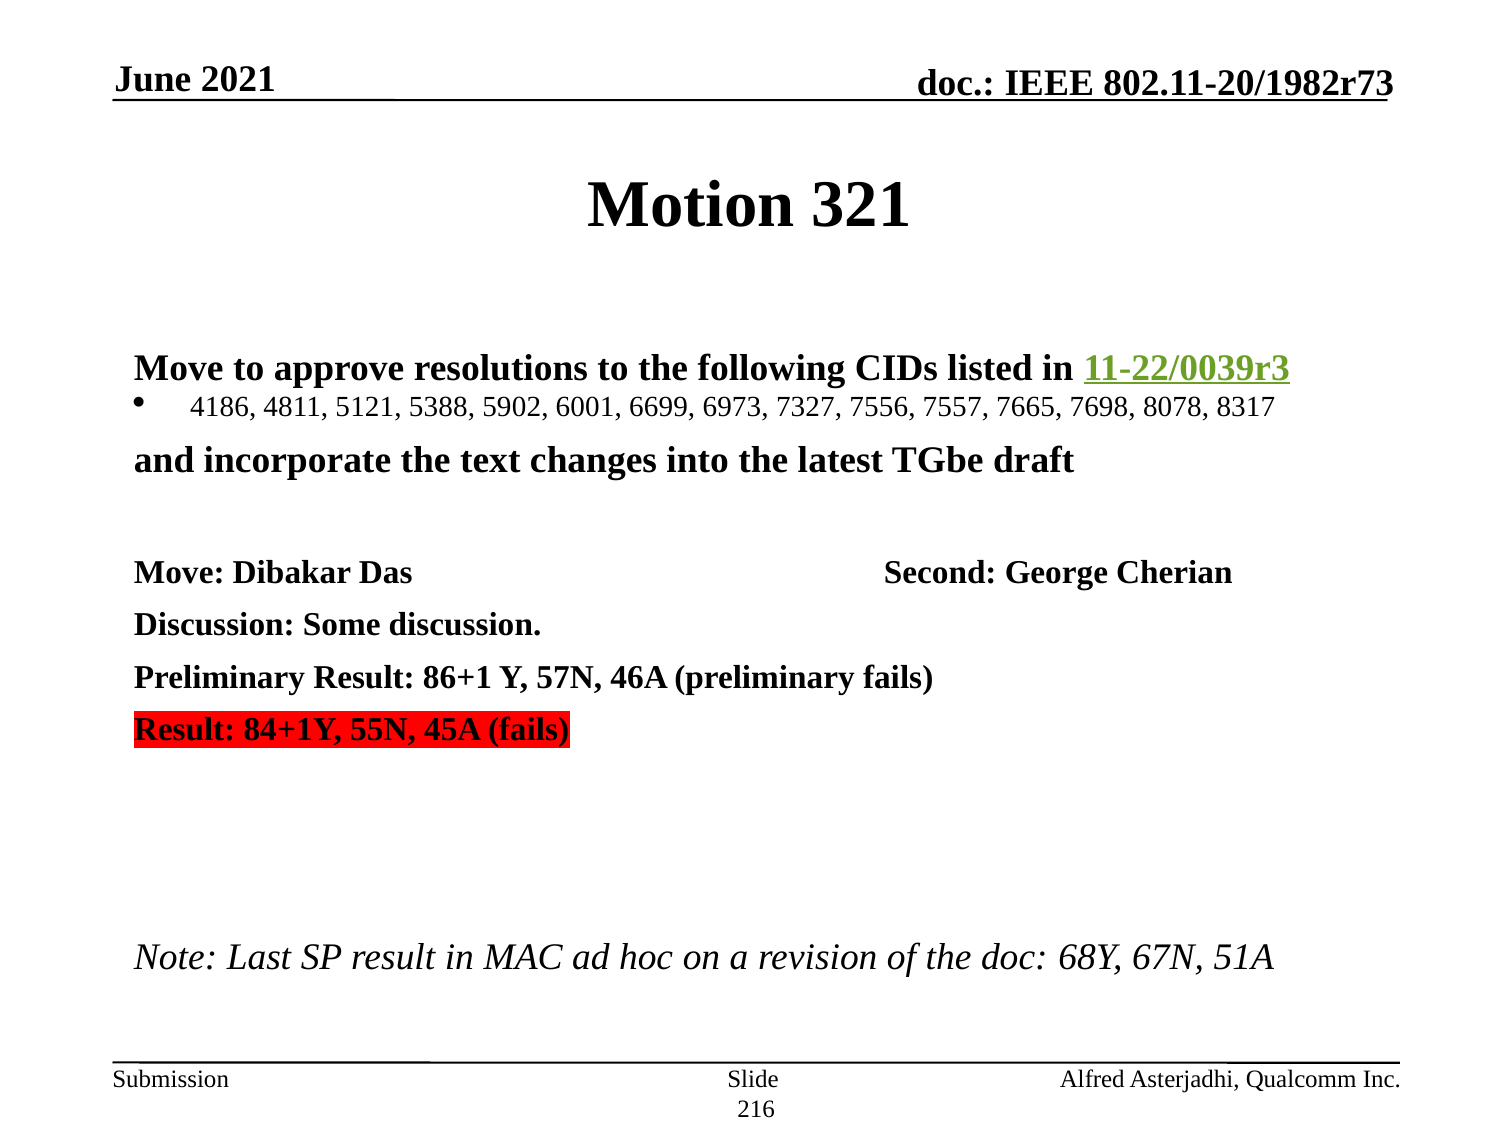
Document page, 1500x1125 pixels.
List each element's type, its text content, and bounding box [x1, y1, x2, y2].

title Motion 321 [112, 112, 1388, 288]
list Move to approve resolutions to the following CIDs listed in 11-22/0039r3 4186, 4811, 5121, 5388, 5902, 6001, 6699, 6973, 7327, 7556, 7557, 7665, 7698, 8078, 8317 and incorporate the text changes into the latest TGbe draft Move: Dibakar Das Second: George Cherian Discussion: Some discussion. Preliminary Result: 86+1 Y, 57N, 46A (preliminary fails) Result: 84+1Y, 55N, 45A (fails) Note: Last SP result in MAC ad hoc on a revision of the doc: 68Y, 67N, 51A [118, 334, 1394, 1011]
slide_number Slide 216 [712, 1061, 800, 1123]
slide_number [114, 54, 423, 100]
footer Alfred Asterjadhi, Qualcomm Inc. [878, 1061, 1402, 1093]
